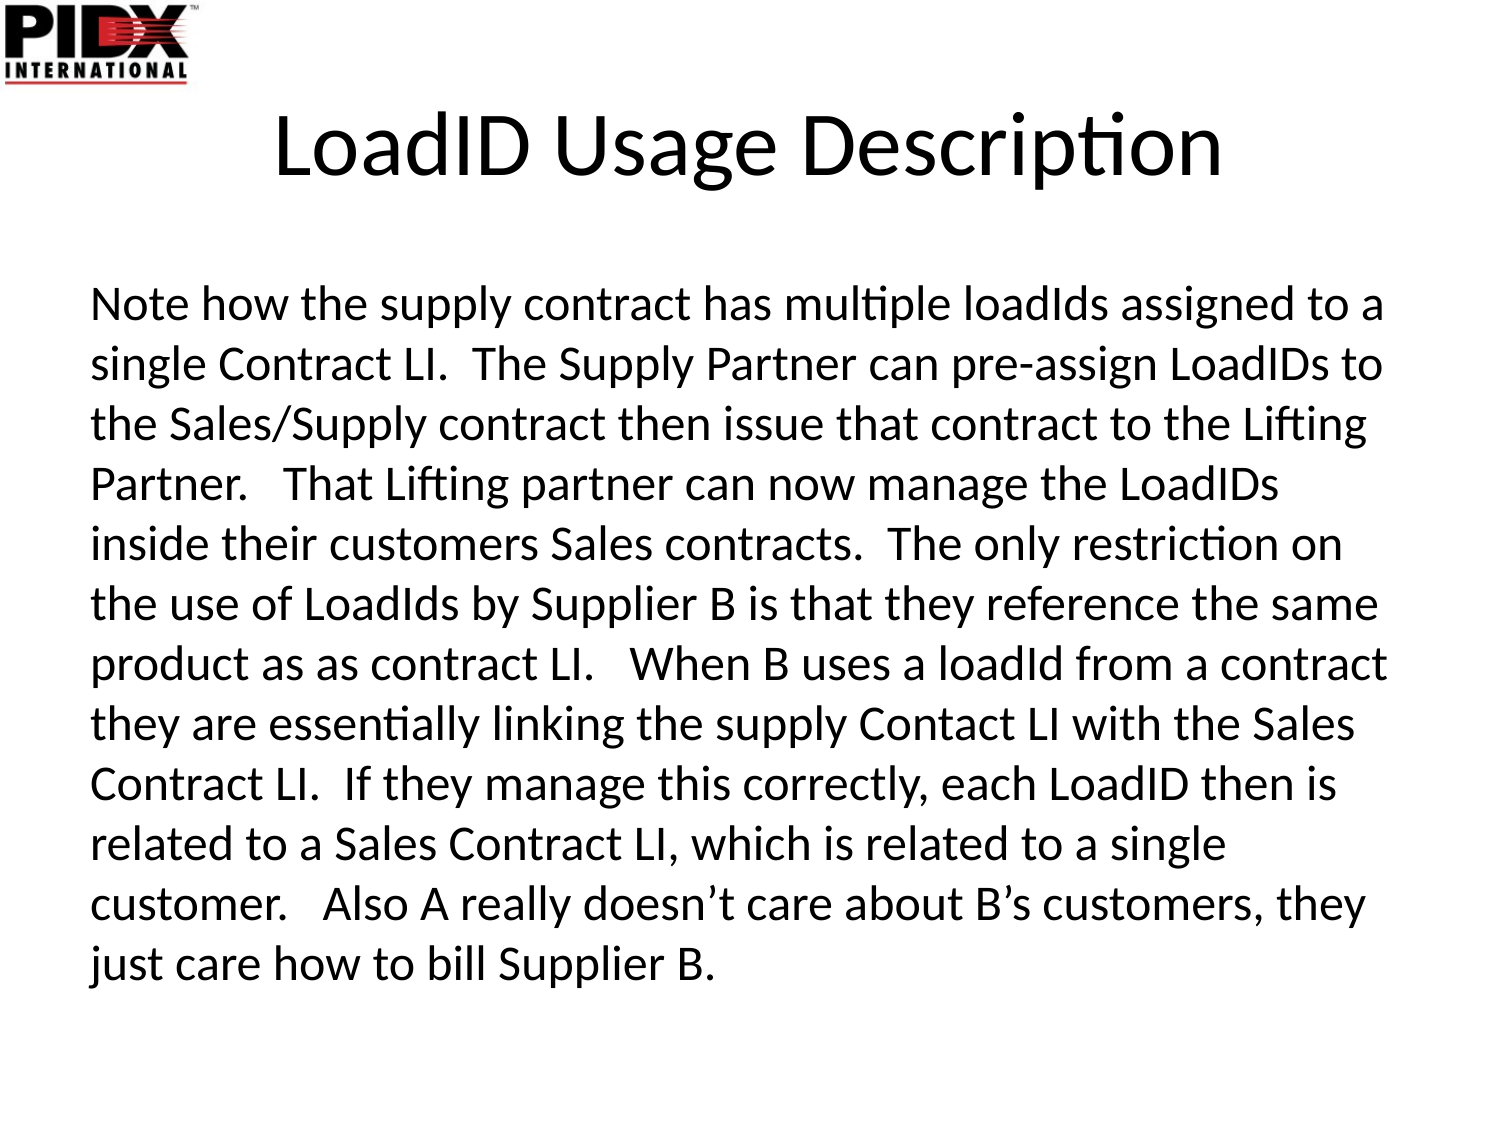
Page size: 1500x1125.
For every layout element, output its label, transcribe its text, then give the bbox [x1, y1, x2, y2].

title LoadID Usage Description [75, 45, 1425, 233]
list Note how the supply contract has multiple loadIds assigned to a single Contract LI. The Supply Partner can pre-assign LoadIDs to the Sales/Supply contract then issue that contract to the Lifting Partner. That Lifting partner can now manage the LoadIDs inside their customers Sales contracts. The only restriction on the use of LoadIds by Supplier B is that they reference the same product as as contract LI. When B uses a loadId from a contract they are essentially linking the supply Contact LI with the Sales Contract LI. If they manage this correctly, each LoadID then is related to a Sales Contract LI, which is related to a single customer. Also A really doesn’t care about B’s customers, they just care how to bill Supplier B. [75, 262, 1425, 1005]
picture [0, 0, 205, 92]
